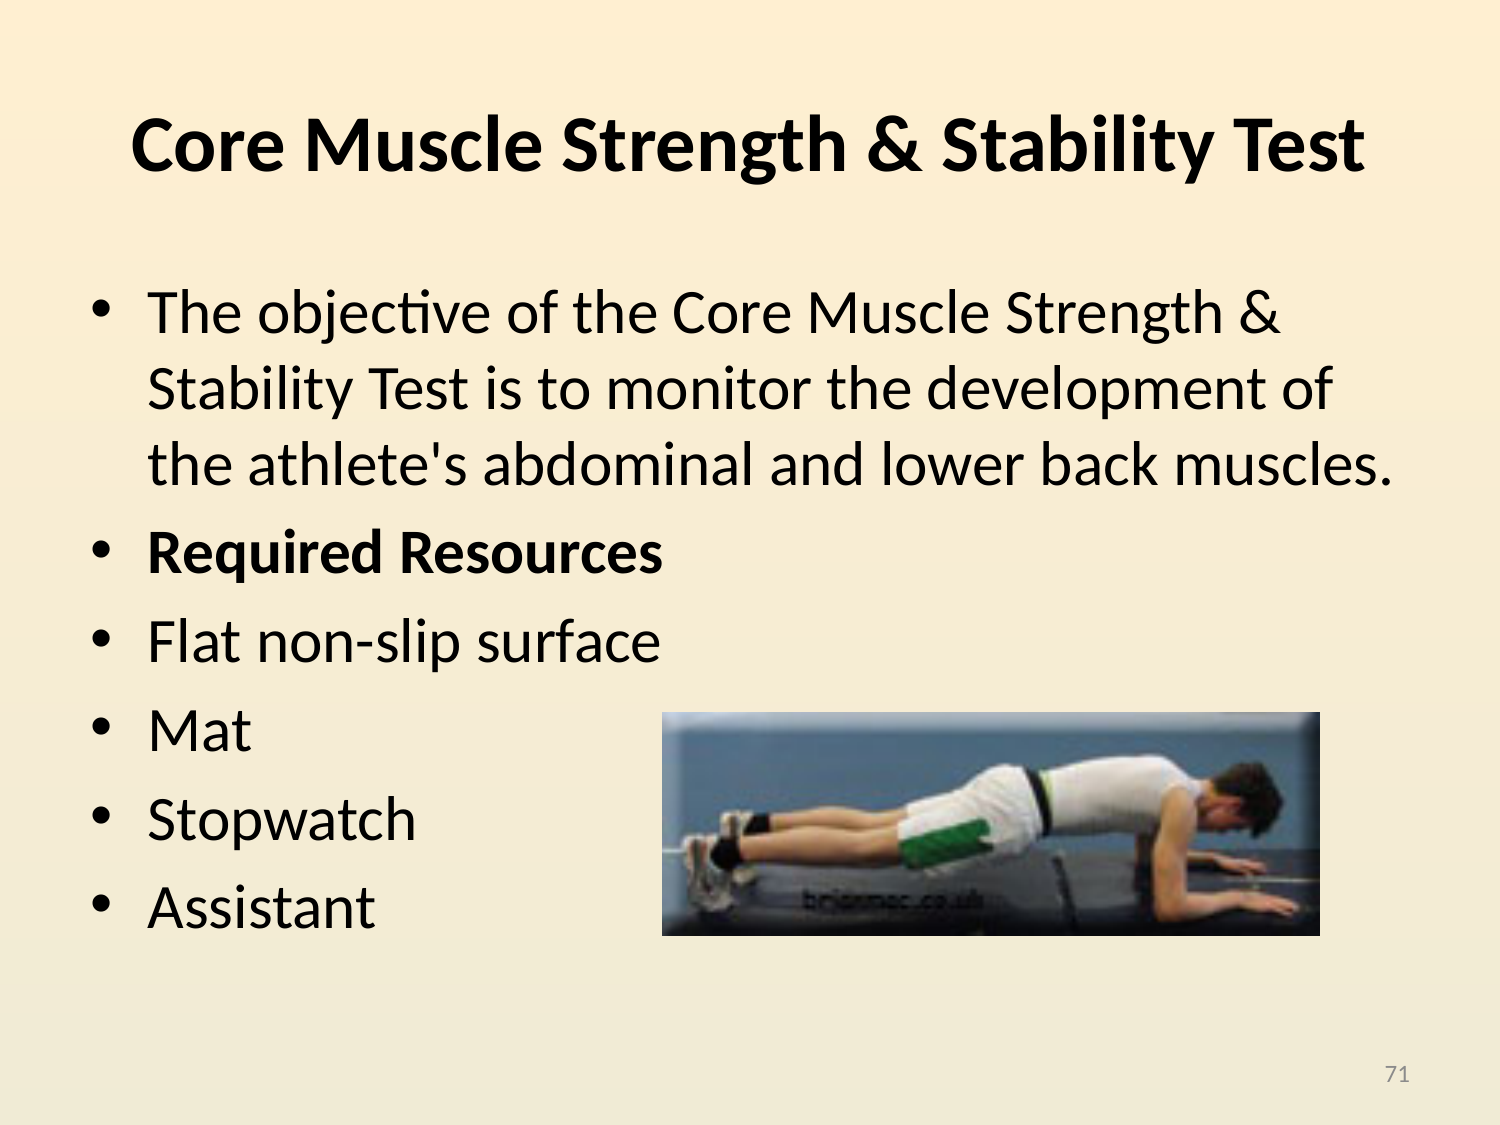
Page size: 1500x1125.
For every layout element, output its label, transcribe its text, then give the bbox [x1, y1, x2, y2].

slide_number 71 [1074, 1042, 1425, 1103]
list The objective of the Core Muscle Strength & Stability Test is to monitor the development of the athlete's abdominal and lower back muscles. Required Resources Flat non-slip surface Mat Stopwatch Assistant [75, 262, 1425, 1005]
title Core Muscle Strength & Stability Test [75, 45, 1425, 233]
picture [662, 712, 1320, 937]
